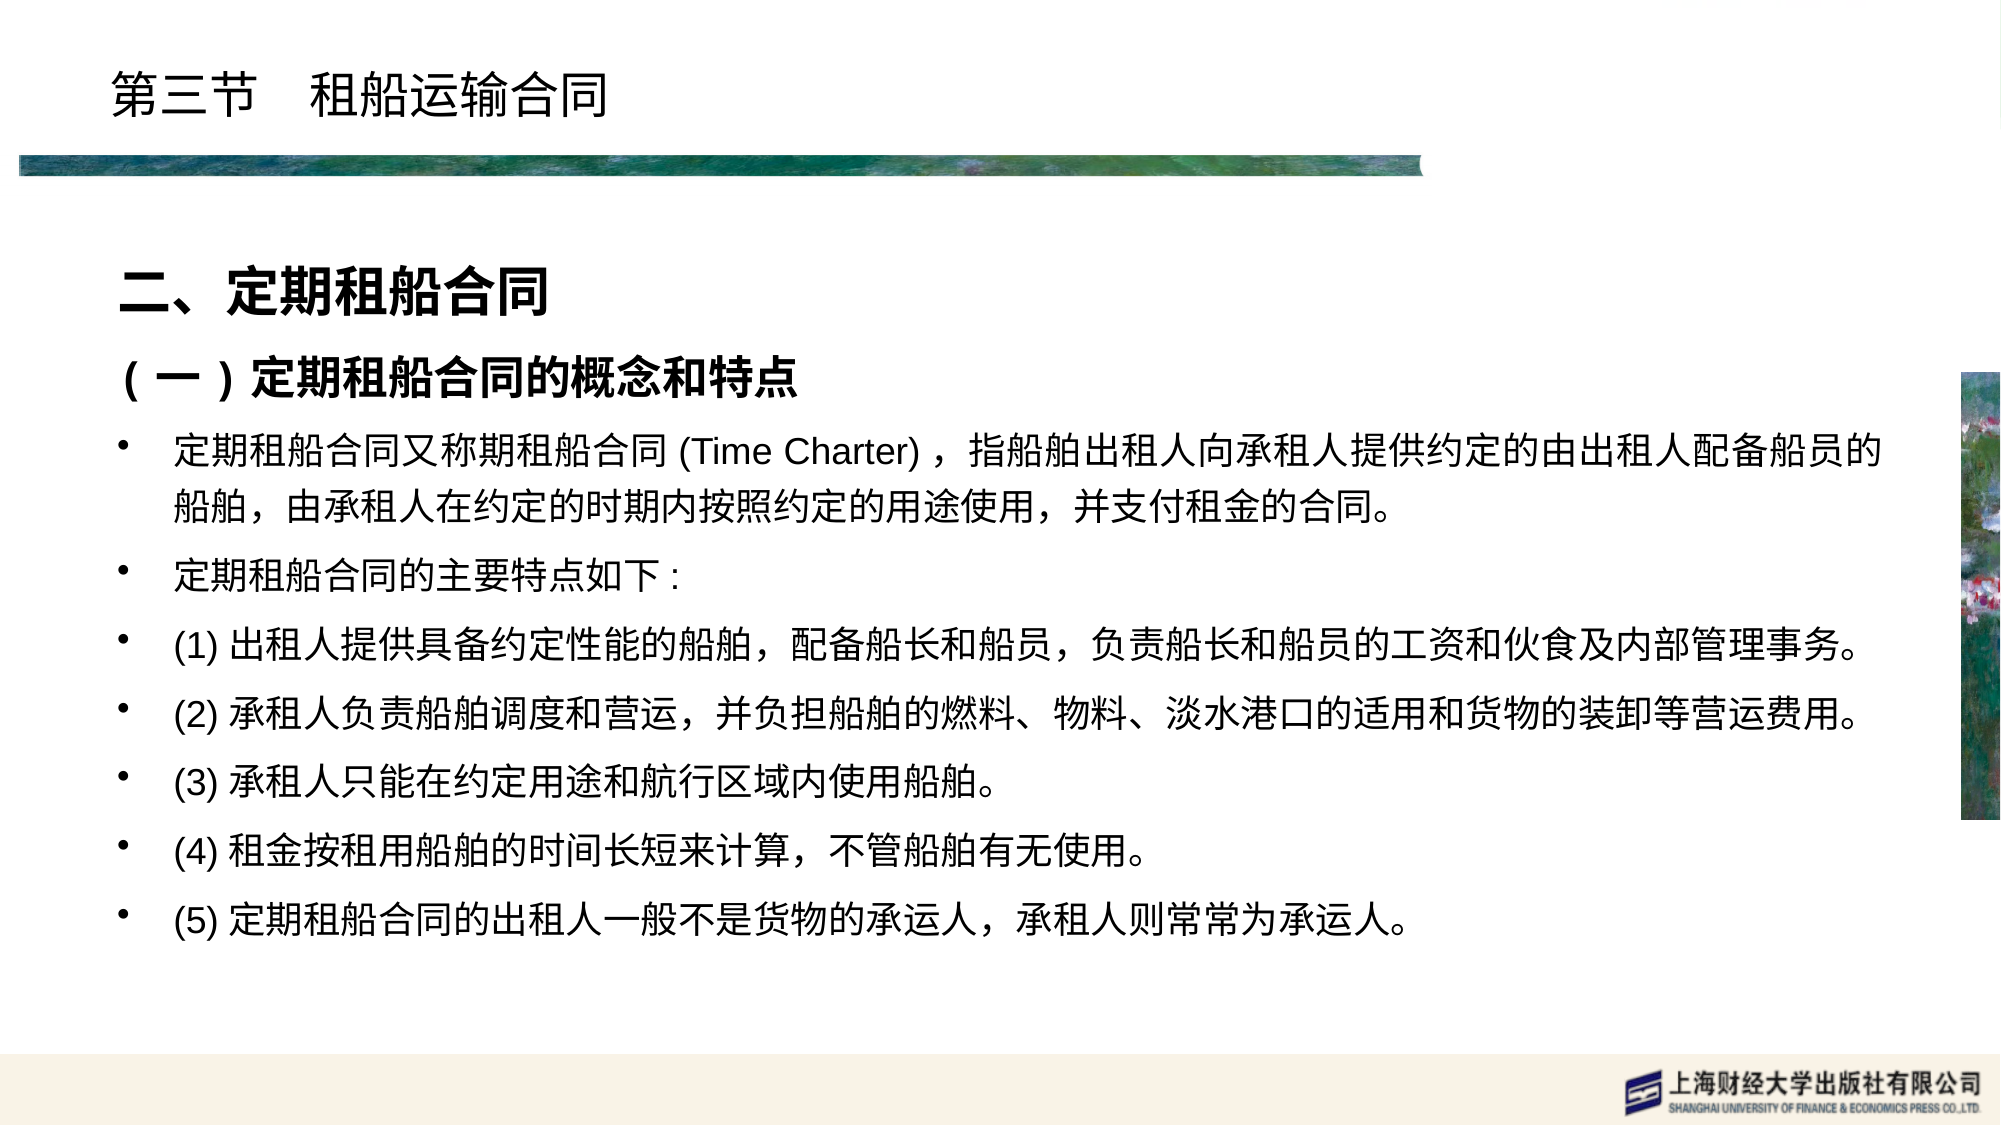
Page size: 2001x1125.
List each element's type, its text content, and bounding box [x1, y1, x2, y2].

title 第三节 租船运输合同 [94, 42, 1451, 146]
list 二、定期租船合同 (一)定期租船合同的概念和特点 定期租船合同又称期租船合同(Time Charter)，指船舶出租人向承租人提供约定的由出租人配备船员的船舶，由承租人在约定的时期内按照约定的用途使用，并支付租金的合同。 定期租船合同的主要特点如下: (1)出租人提供具备约定性能的船舶，配备船长和船员，负责船长和船员的工资和伙食及内部管理事务。 (2)承租人负责船舶调度和营运，并负担船舶的燃料、物料、淡水港口的适用和货物的装卸等营运费用。 (3)承租人只能在约定用途和航行区域内使用船舶。 (4)租金按租用船舶的时间长短来计算，不管船舶有无使用。 (5)定期租船合同的出租人一般不是货物的承运人，承租人则常常为承运人。 [102, 233, 1898, 1032]
picture [0, 0, 2001, 1125]
